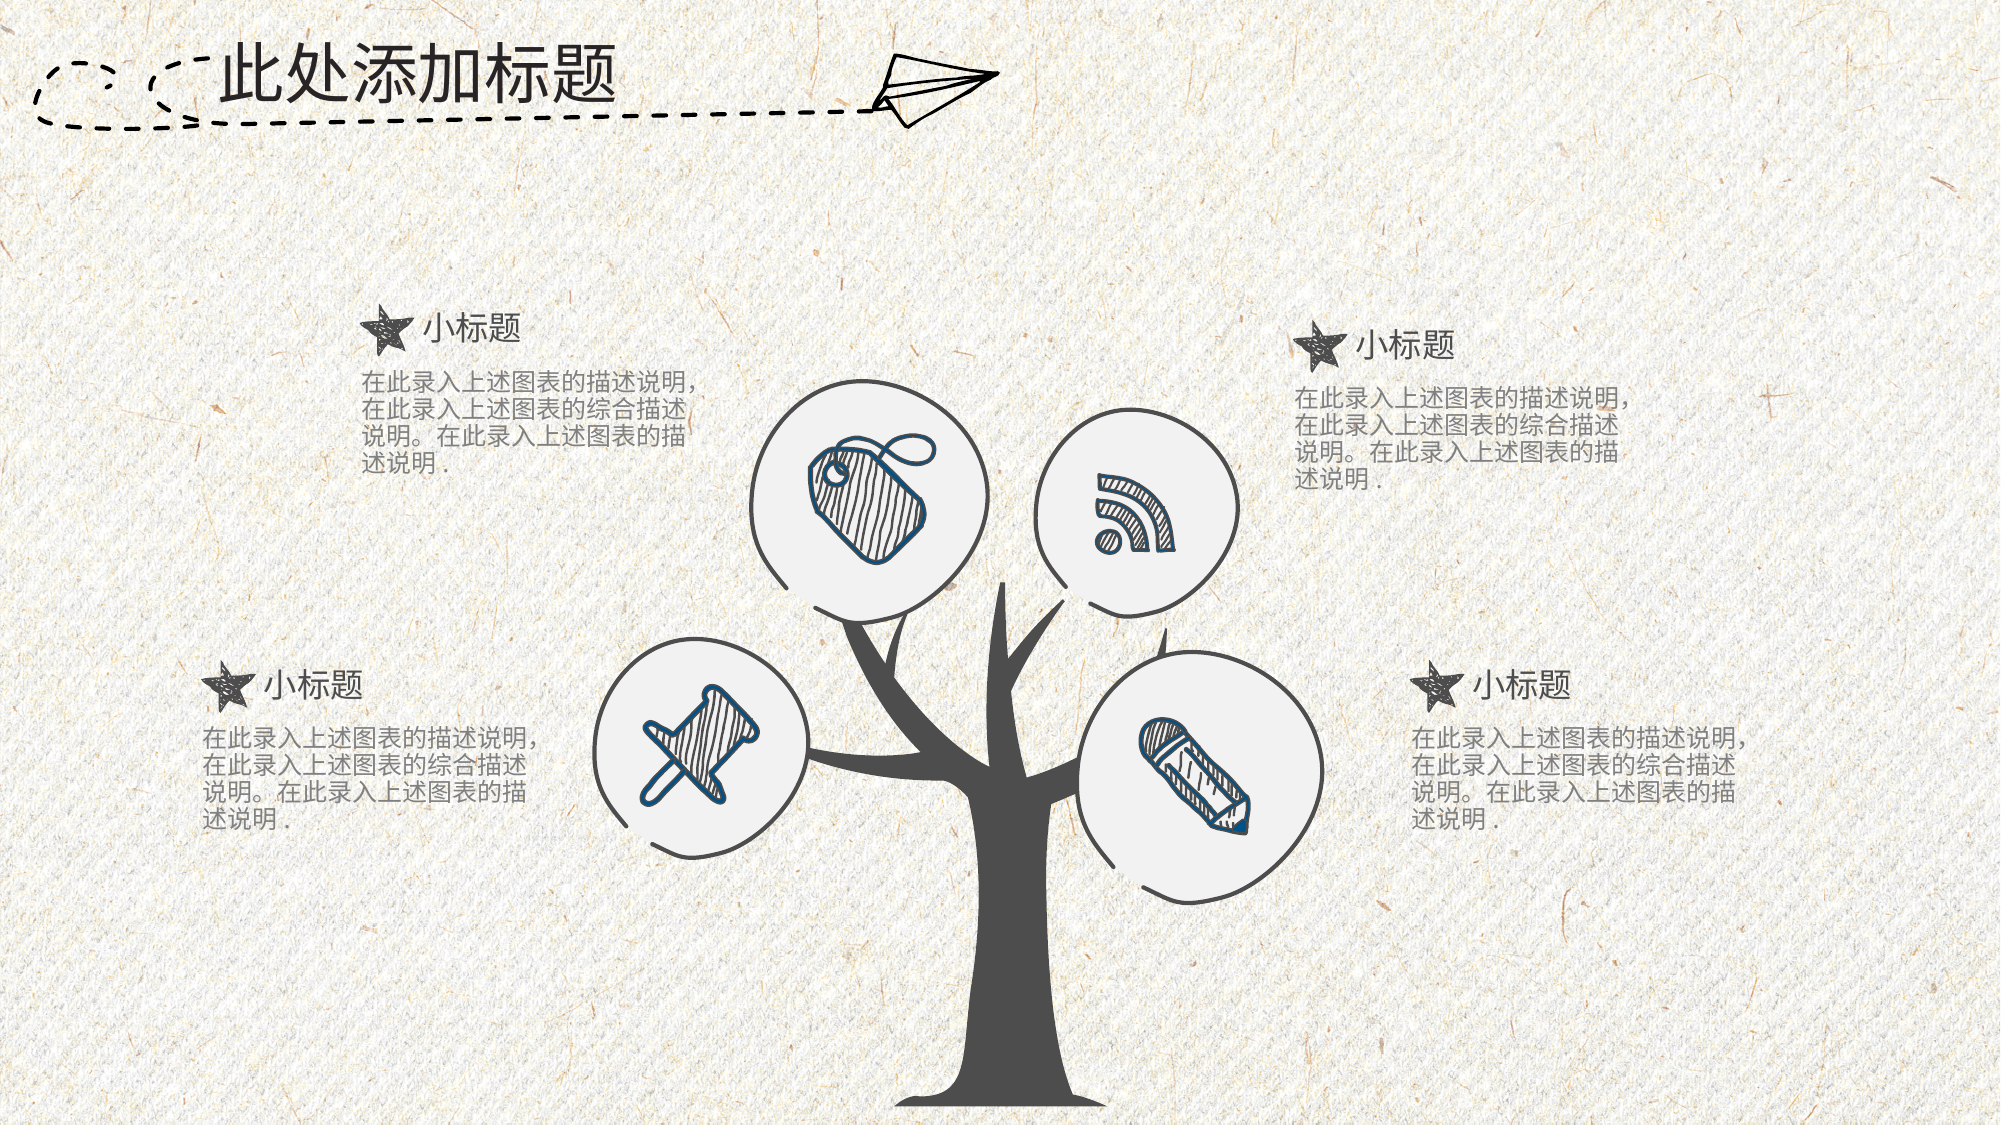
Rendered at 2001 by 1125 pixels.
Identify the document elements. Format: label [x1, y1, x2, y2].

text_box [749, 380, 988, 621]
text_box [1075, 651, 1323, 901]
text_box [593, 638, 809, 856]
text_box [1158, 628, 1168, 651]
text_box [1034, 408, 1239, 615]
text_box [346, 300, 722, 487]
text_box [809, 582, 1108, 1107]
text_box [1279, 316, 1656, 504]
text_box [1210, 645, 1232, 651]
text_box [1396, 656, 1772, 844]
picture [0, 0, 2001, 1125]
text_box [188, 656, 564, 844]
